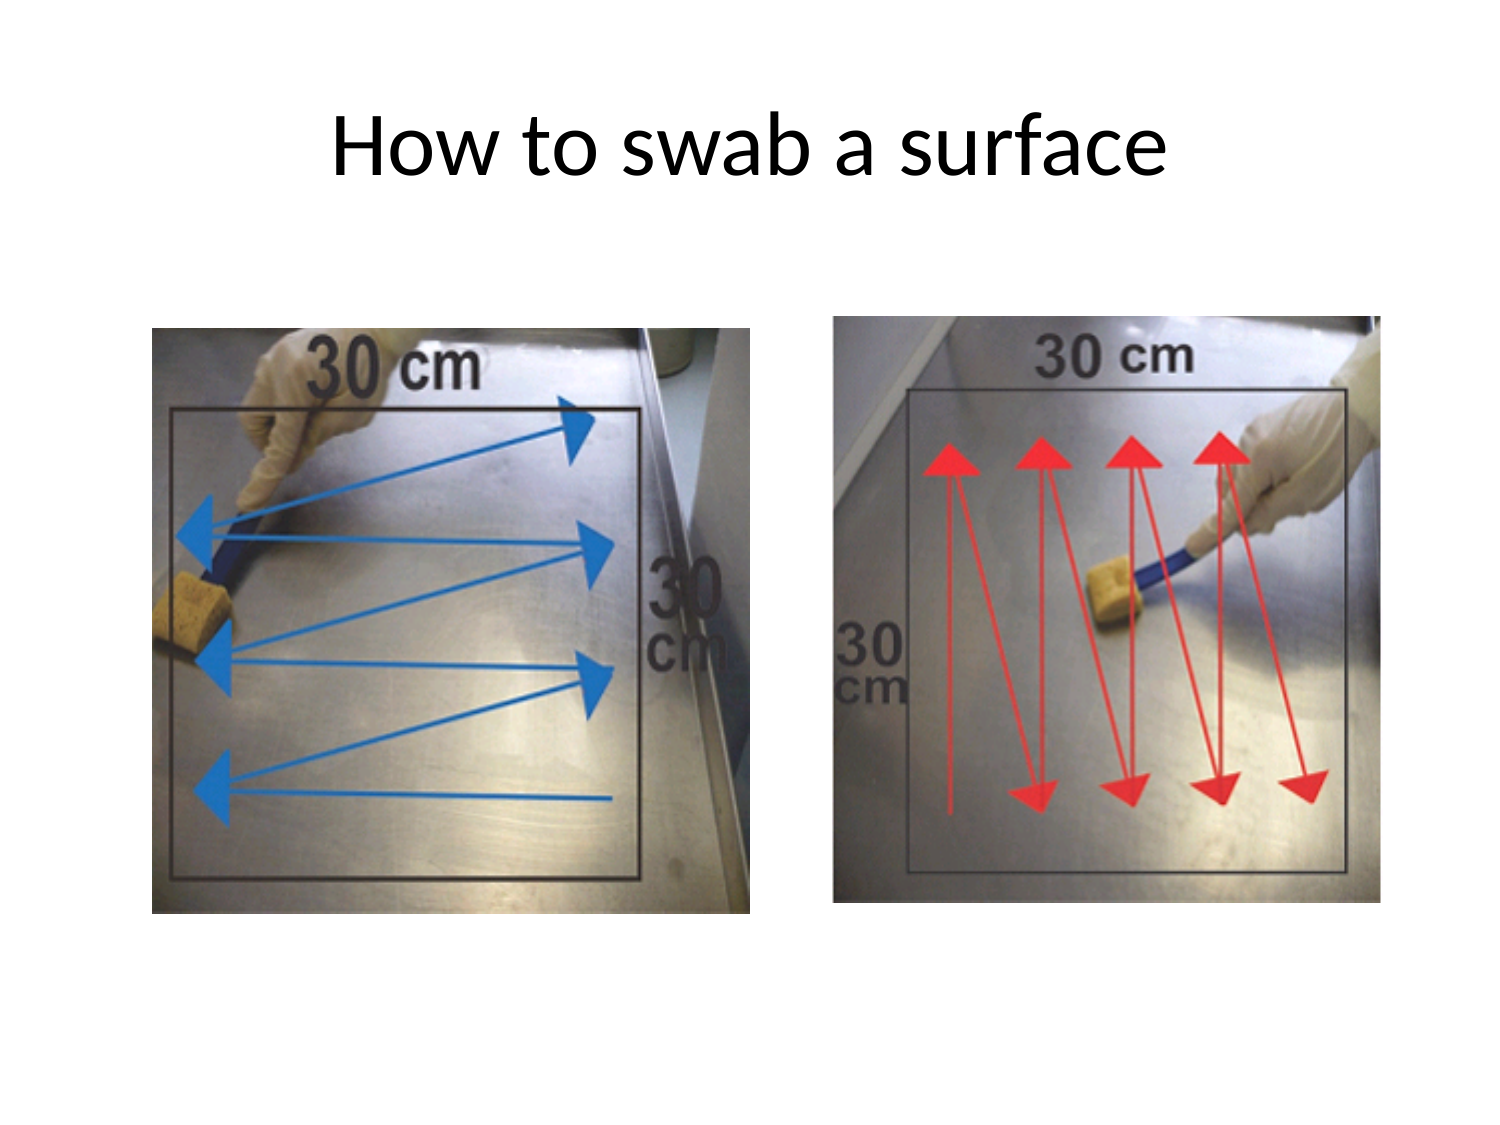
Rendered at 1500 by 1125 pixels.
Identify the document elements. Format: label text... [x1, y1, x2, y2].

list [831, 316, 1384, 903]
title How to swab a surface [75, 45, 1425, 233]
picture [152, 327, 751, 915]
